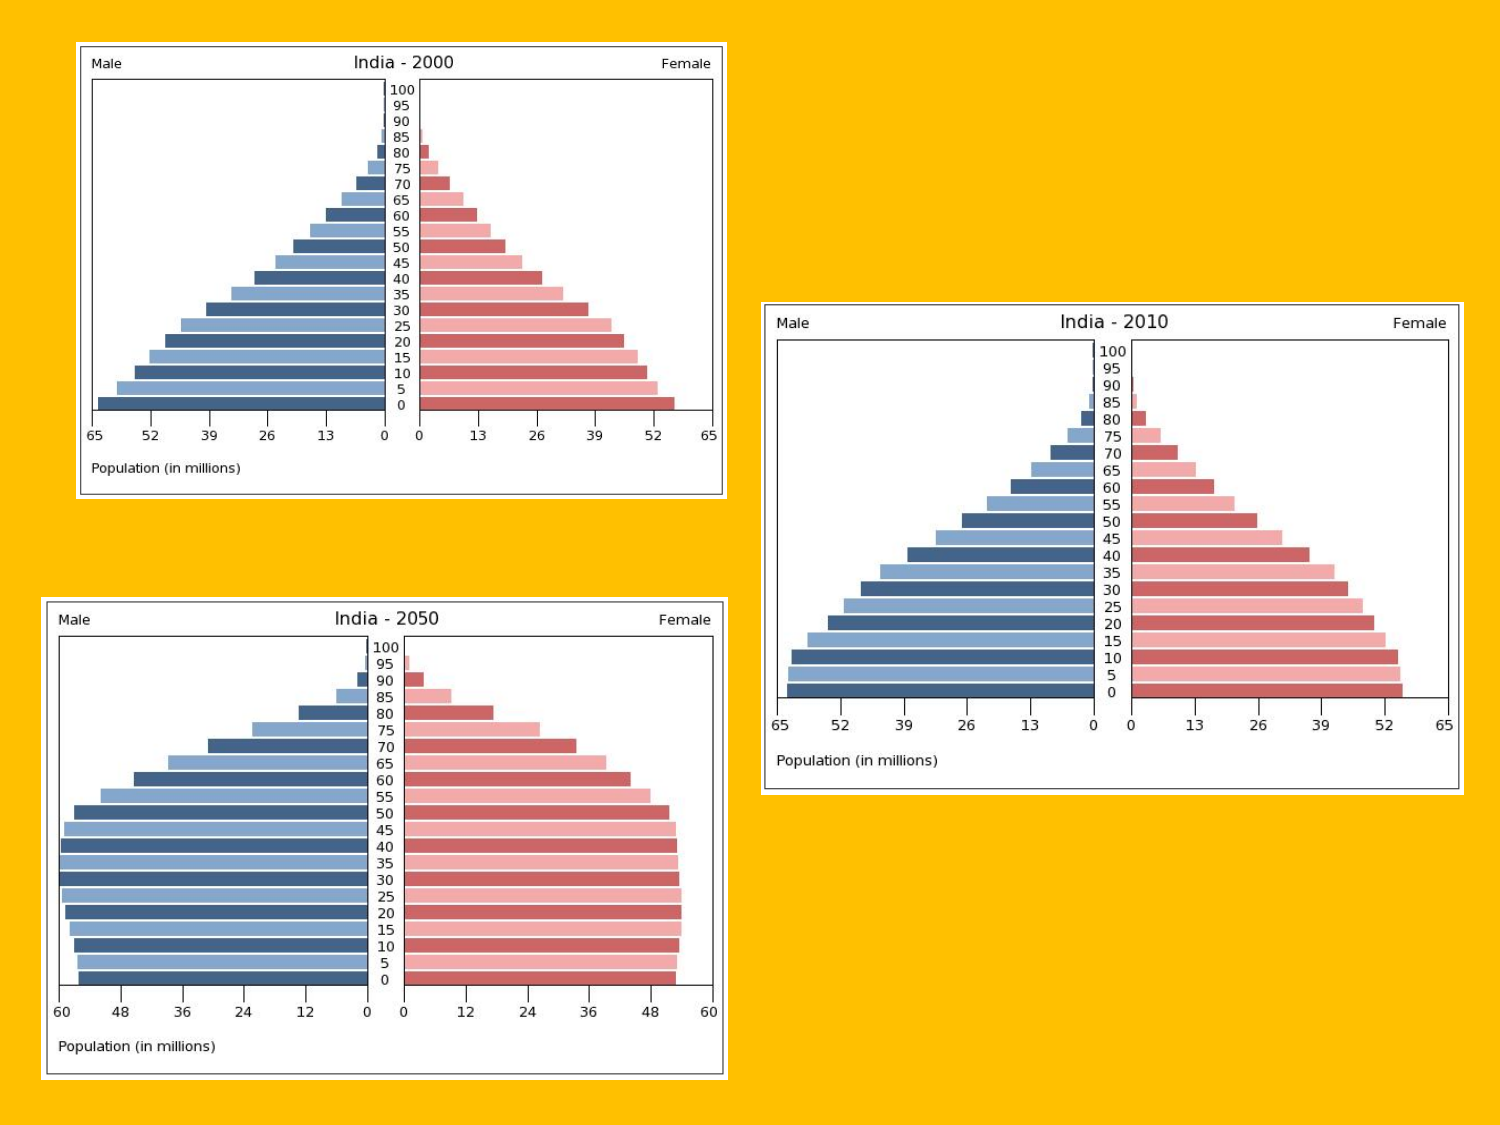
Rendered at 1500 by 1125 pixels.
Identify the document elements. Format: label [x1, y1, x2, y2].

picture [76, 42, 727, 499]
picture [761, 302, 1464, 795]
picture [40, 597, 728, 1080]
